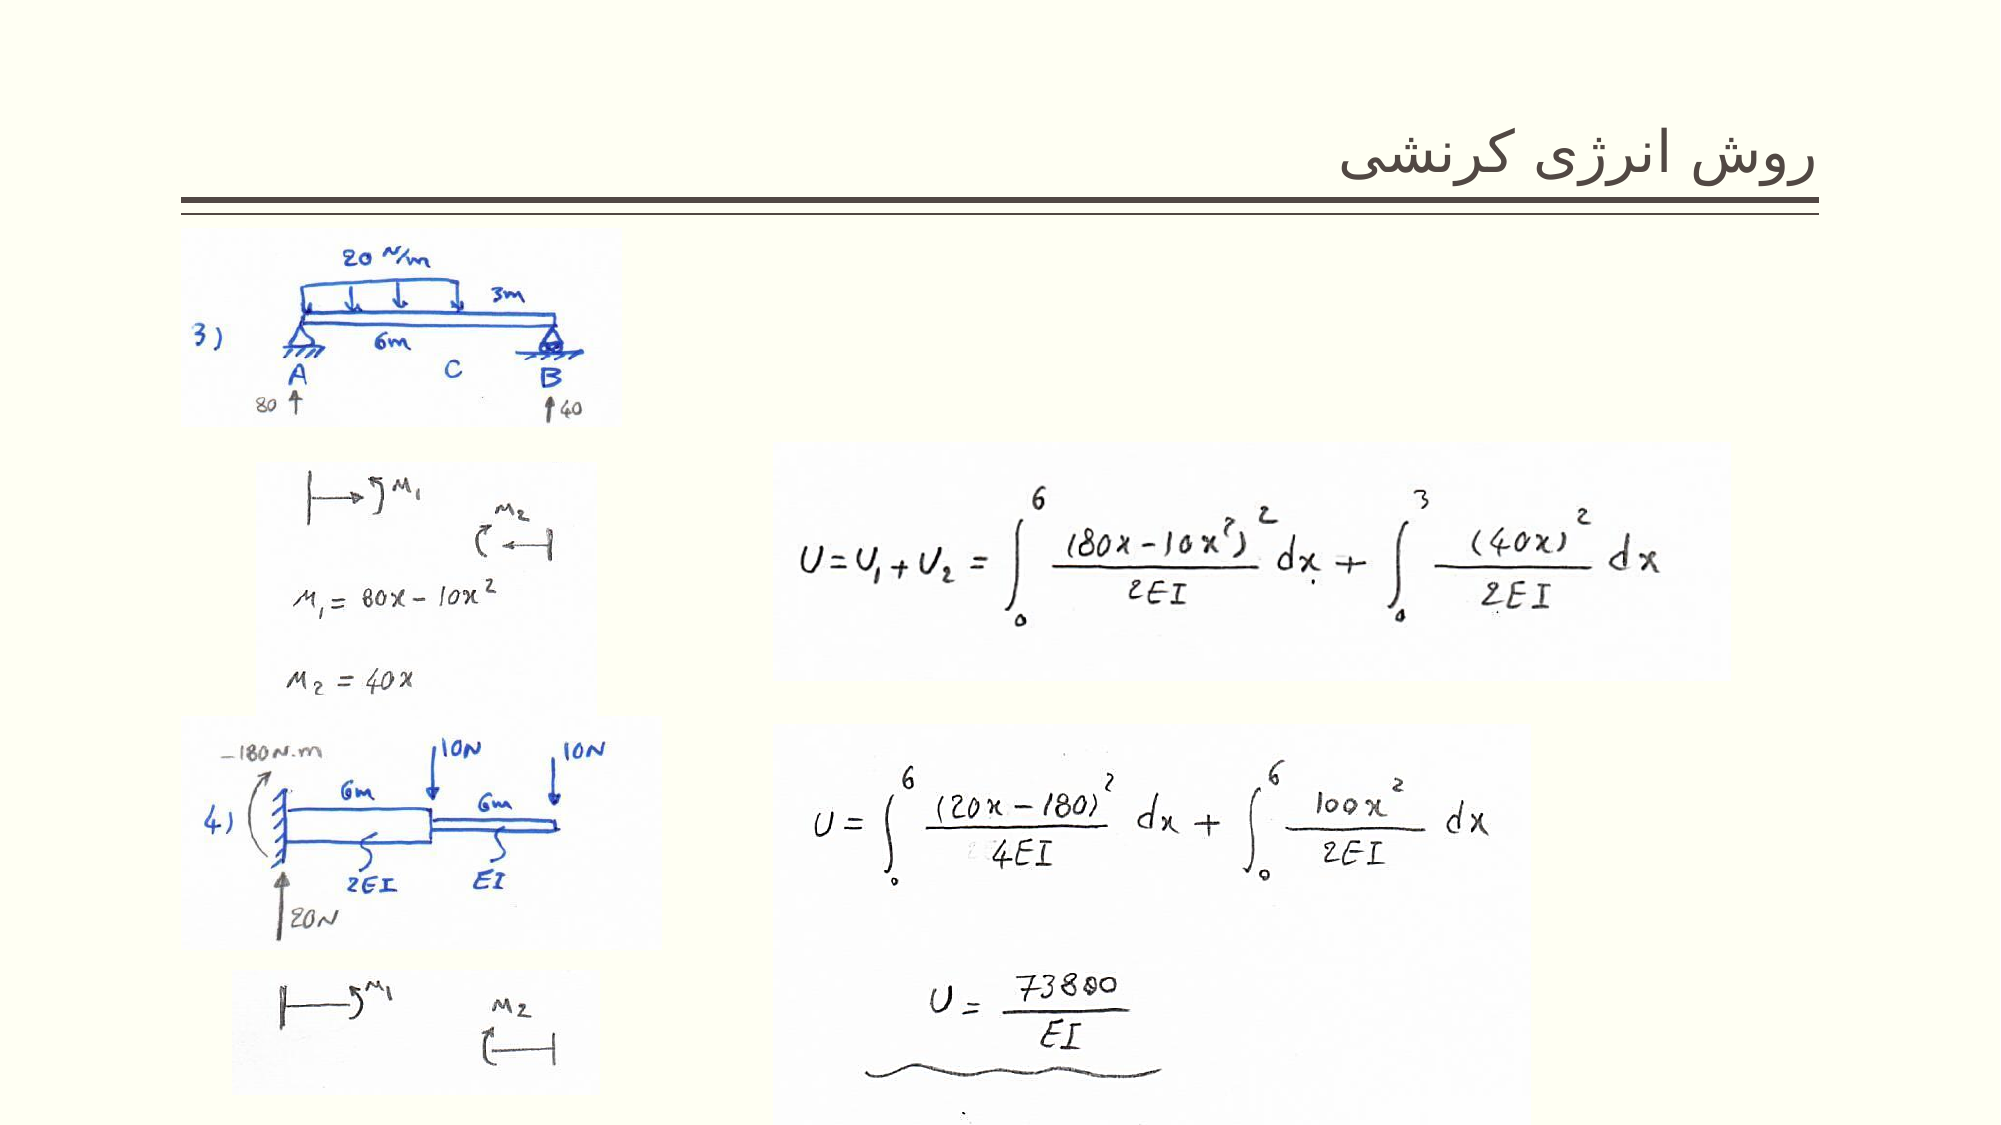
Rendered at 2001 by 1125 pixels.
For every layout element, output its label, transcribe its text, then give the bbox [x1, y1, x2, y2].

picture [773, 442, 1731, 681]
picture [181, 228, 622, 427]
title روش انرژی کرنشی [181, 12, 1819, 193]
picture [773, 724, 1531, 1125]
picture [181, 462, 662, 950]
picture [232, 970, 600, 1095]
